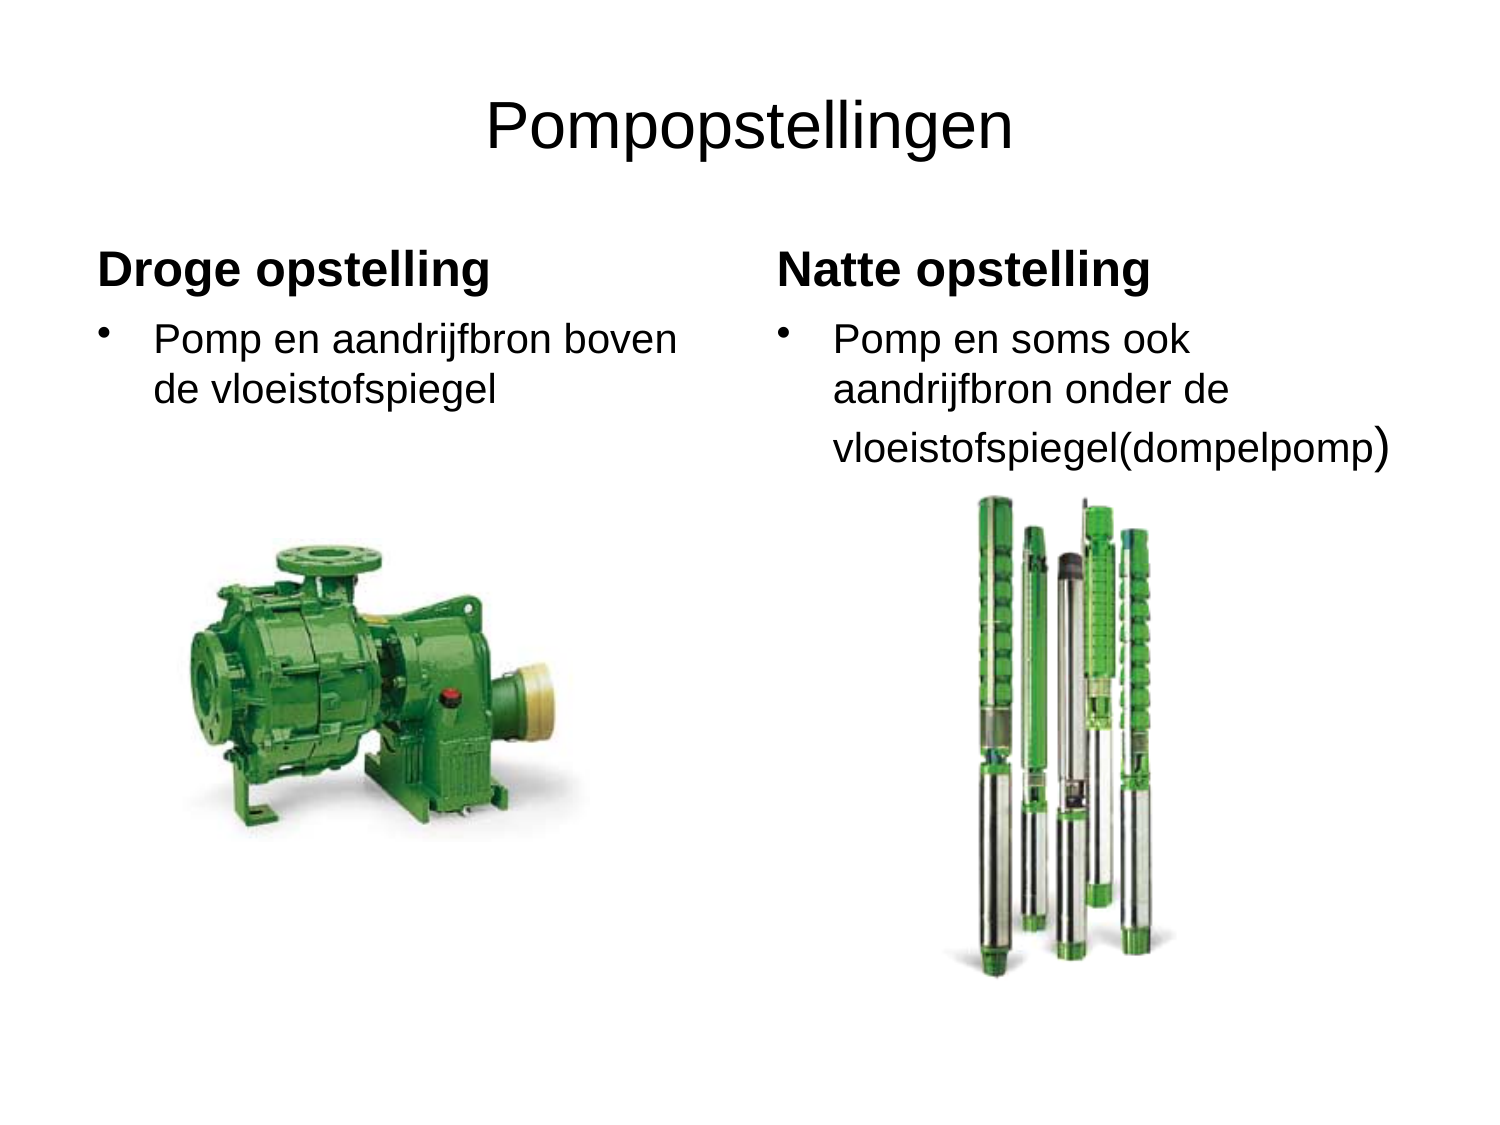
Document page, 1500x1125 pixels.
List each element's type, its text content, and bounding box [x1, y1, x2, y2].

picture [163, 538, 590, 842]
title Pompopstellingen [74, 44, 1426, 200]
list Pomp en soms ook aandrijfbron onder de vloeistofspiegel(dompelpomp) [761, 304, 1425, 954]
picture [925, 480, 1205, 997]
list Droge opstelling [81, 198, 746, 304]
list Natte opstelling [761, 198, 1425, 304]
list Pomp en aandrijfbron boven de vloeistofspiegel [81, 304, 746, 954]
